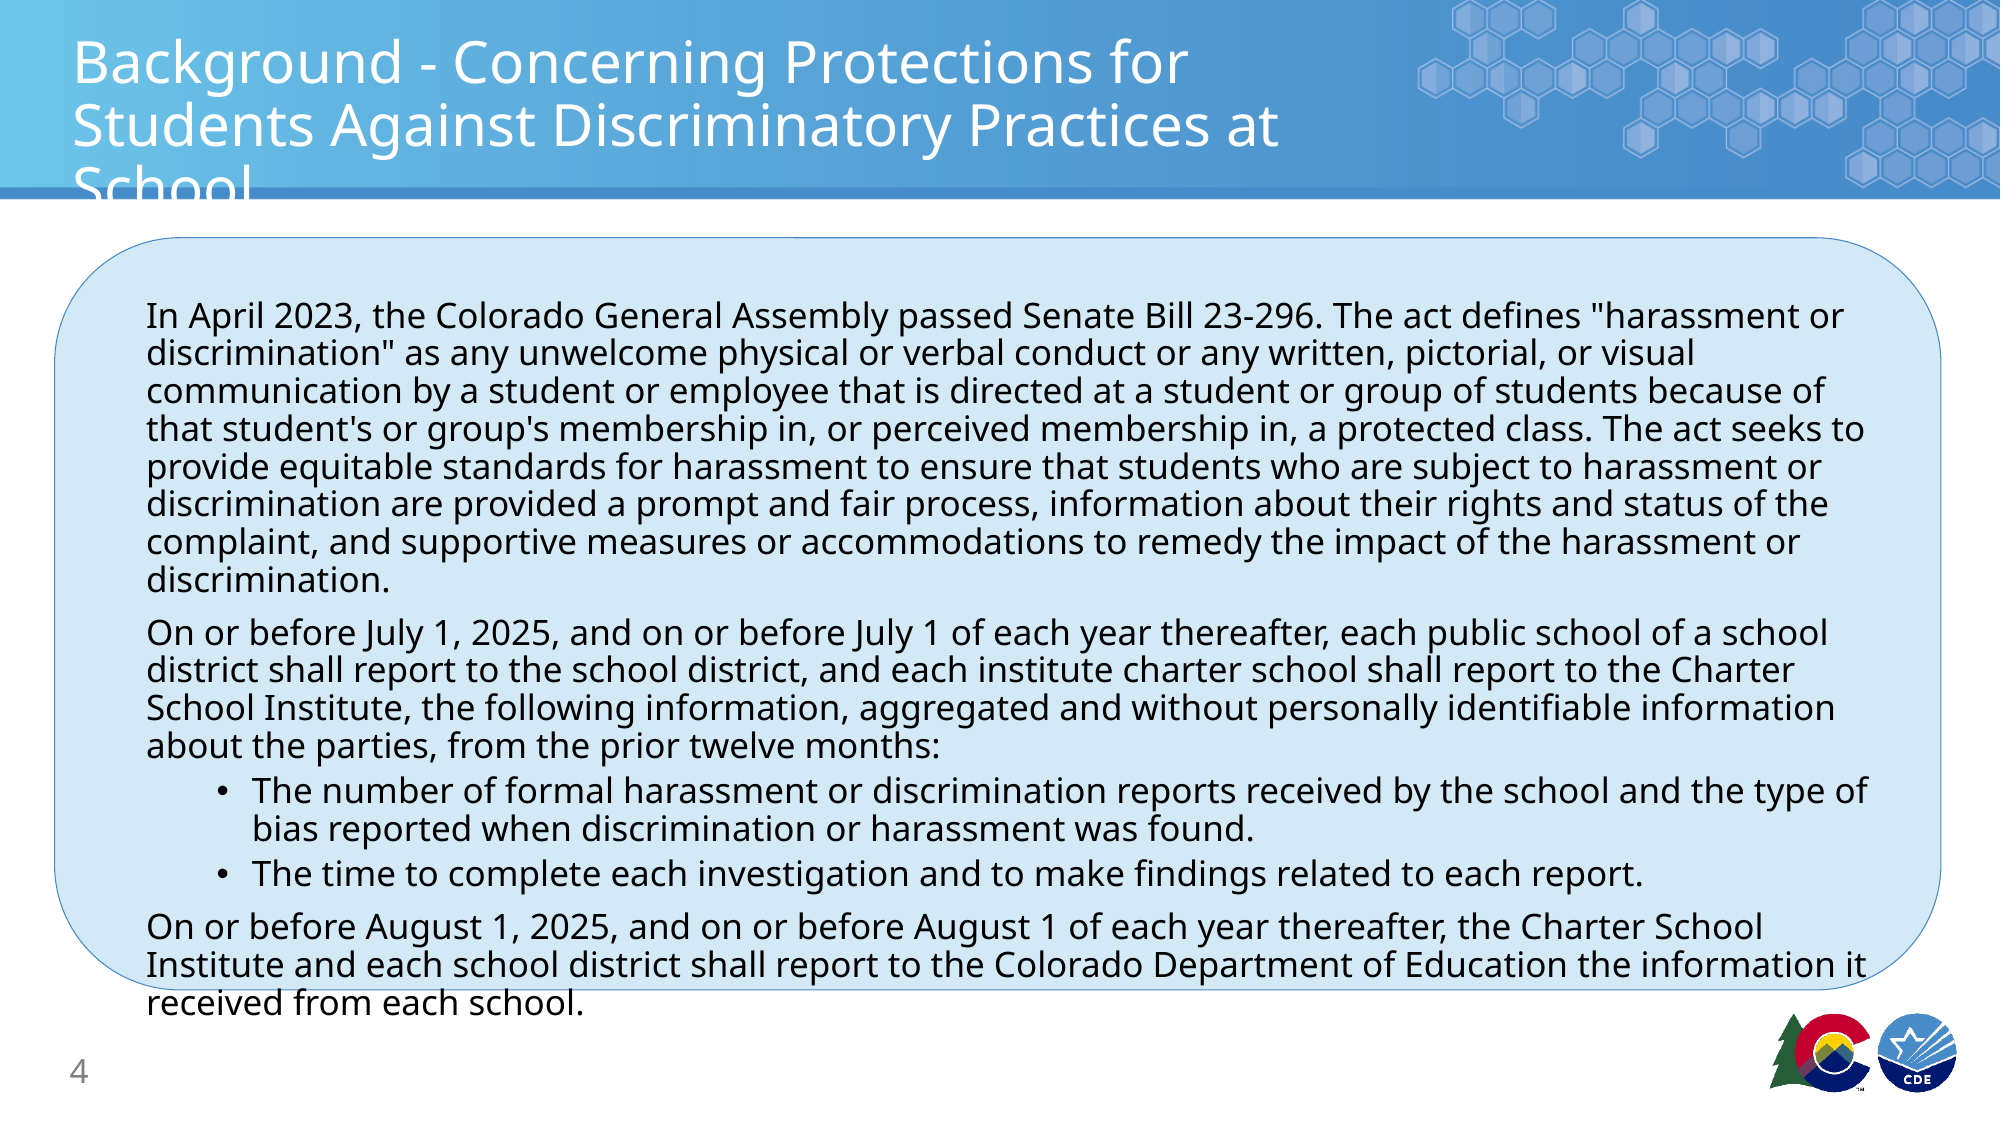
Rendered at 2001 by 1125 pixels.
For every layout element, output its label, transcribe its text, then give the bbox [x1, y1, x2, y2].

title Background - Concerning Protections for Students Against Discriminatory Practices at School [72, 33, 1396, 182]
picture [1768, 1012, 1957, 1093]
text_box [54, 237, 1942, 981]
slide_number 4 [54, 1042, 505, 1103]
picture [0, 0, 2000, 200]
list In April 2023, the Colorado General Assembly passed Senate Bill 23-296. The act defines "harassment or discrimination" as any unwelcome physical or verbal conduct or any written, pictorial, or visual communication by a student or employee that is directed at a student or group of students because of that student's or group's membership in, or perceived membership in, a protected class. The act seeks to provide equitable standards for harassment to ensure that students who are subject to harassment or discrimination are provided a prompt and fair process, information about their rights and status of the complaint, and supportive measures or accommodations to remedy the impact of the harassment or discrimination. On or before July 1, 2025, and on or before July 1 of each year thereafter, each public school of a school district shall report to the school district, and each institute charter school shall report to the Charter School Institute, the following information, aggregated and without personally identifiable information about the parties, from the prior twelve months: The number of formal harassment or discrimination reports received by the school and the type of bias reported when discrimination or harassment was found. The time to complete each investigation and to make findings related to each report. On or before August 1, 2025, and on or before August 1 of each year thereafter, the Charter School Institute and each school district shall report to the Colorado Department of Education the information it received from each school. [130, 290, 1903, 1043]
